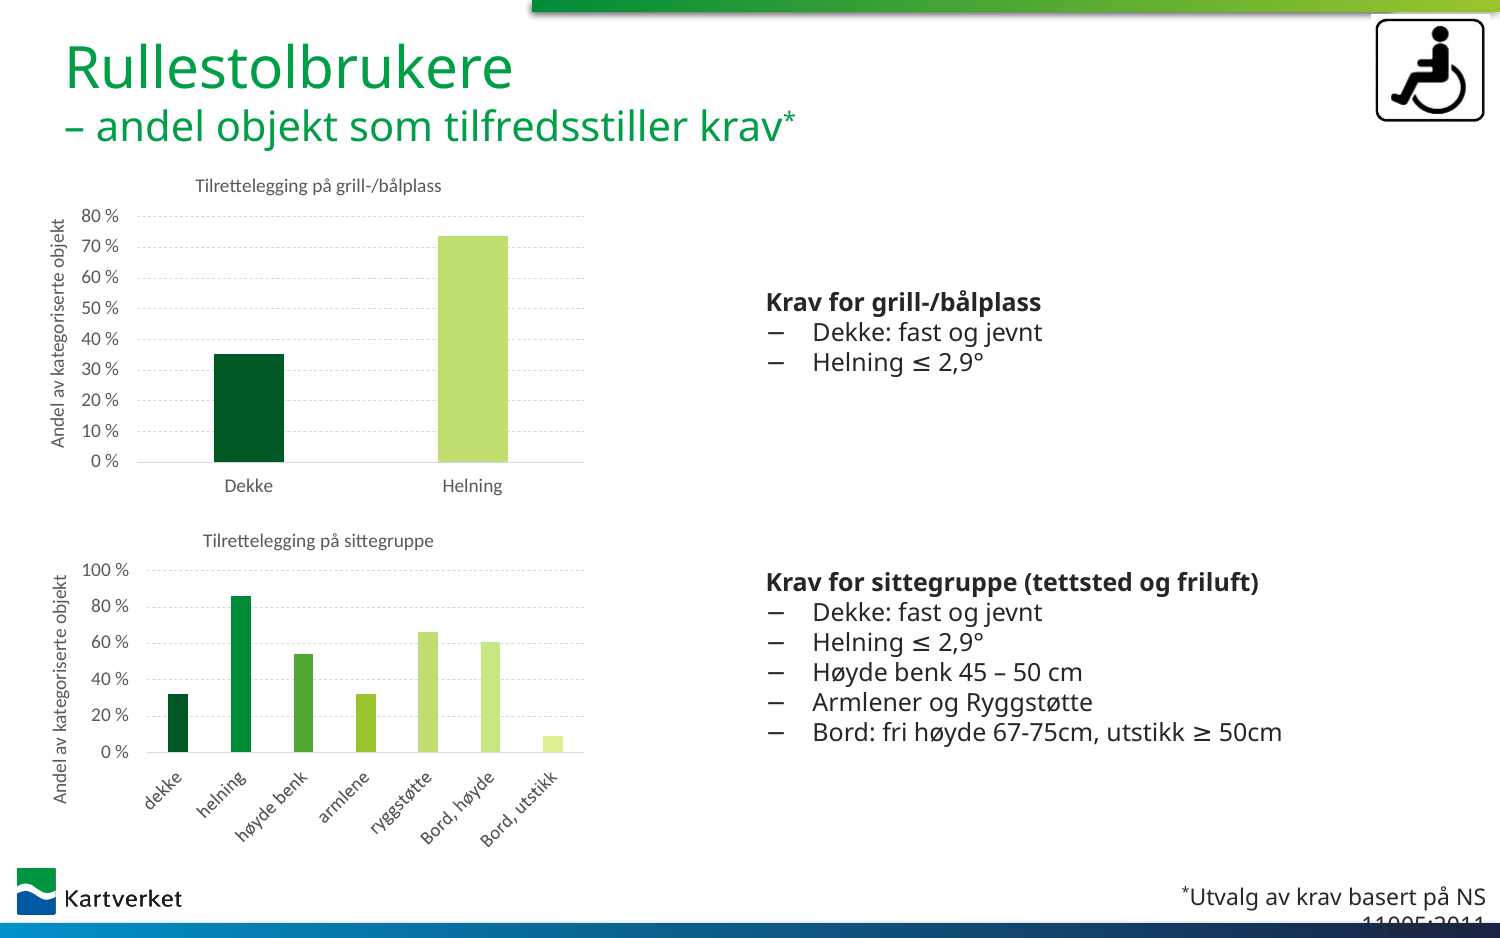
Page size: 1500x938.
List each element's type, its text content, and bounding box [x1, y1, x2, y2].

picture [41, 166, 596, 505]
picture [41, 520, 596, 859]
text_box Krav for sittegruppe (tettsted og friluft) Dekke: fast og jevnt Helning ≤ 2,9° Høyde benk 45 – 50 cm Armlener og Ryggstøtte Bord: fri høyde 67-75cm, utstikk ≥ 50cm [750, 559, 1500, 754]
text_box *Utvalg av krav basert på NS 11005:2011 [1068, 873, 1500, 938]
picture [1371, 13, 1491, 127]
text_box Krav for grill-/bålplass Dekke: fast og jevnt Helning ≤ 2,9° [750, 279, 1452, 384]
text_box Rullestolbrukere – andel objekt som tilfredsstiller krav* [49, 14, 1431, 158]
